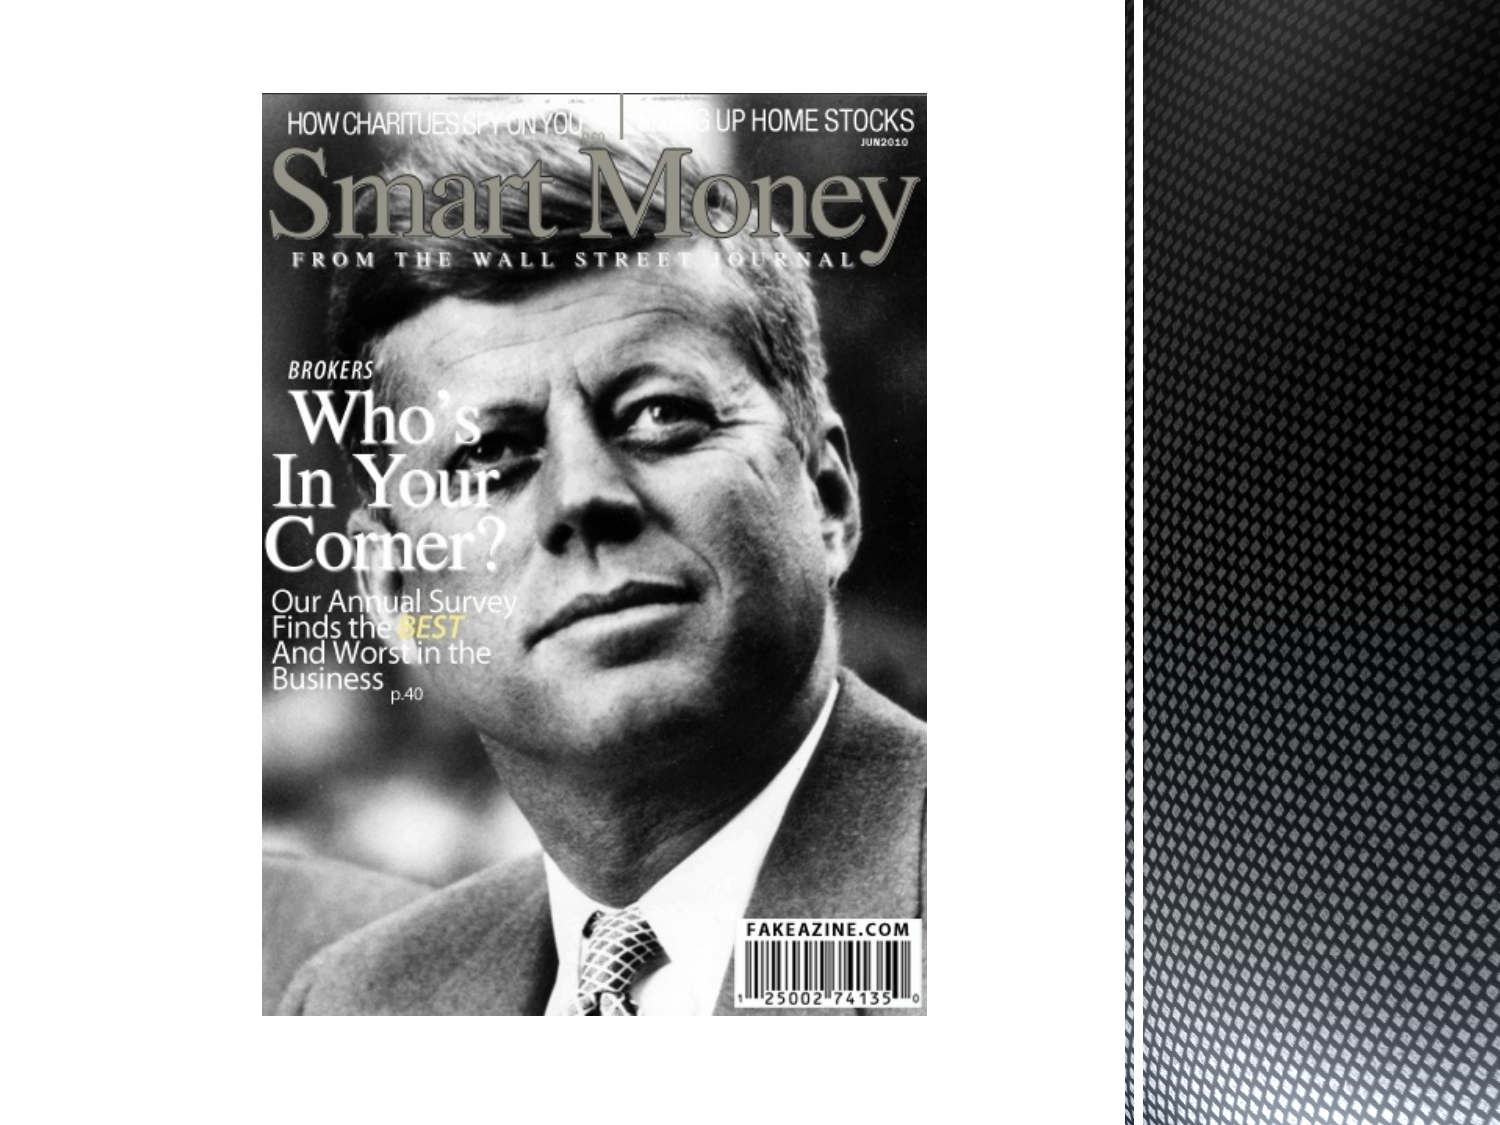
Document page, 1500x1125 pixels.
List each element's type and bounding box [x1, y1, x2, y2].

picture [1125, 0, 1500, 1125]
picture [262, 93, 927, 1016]
